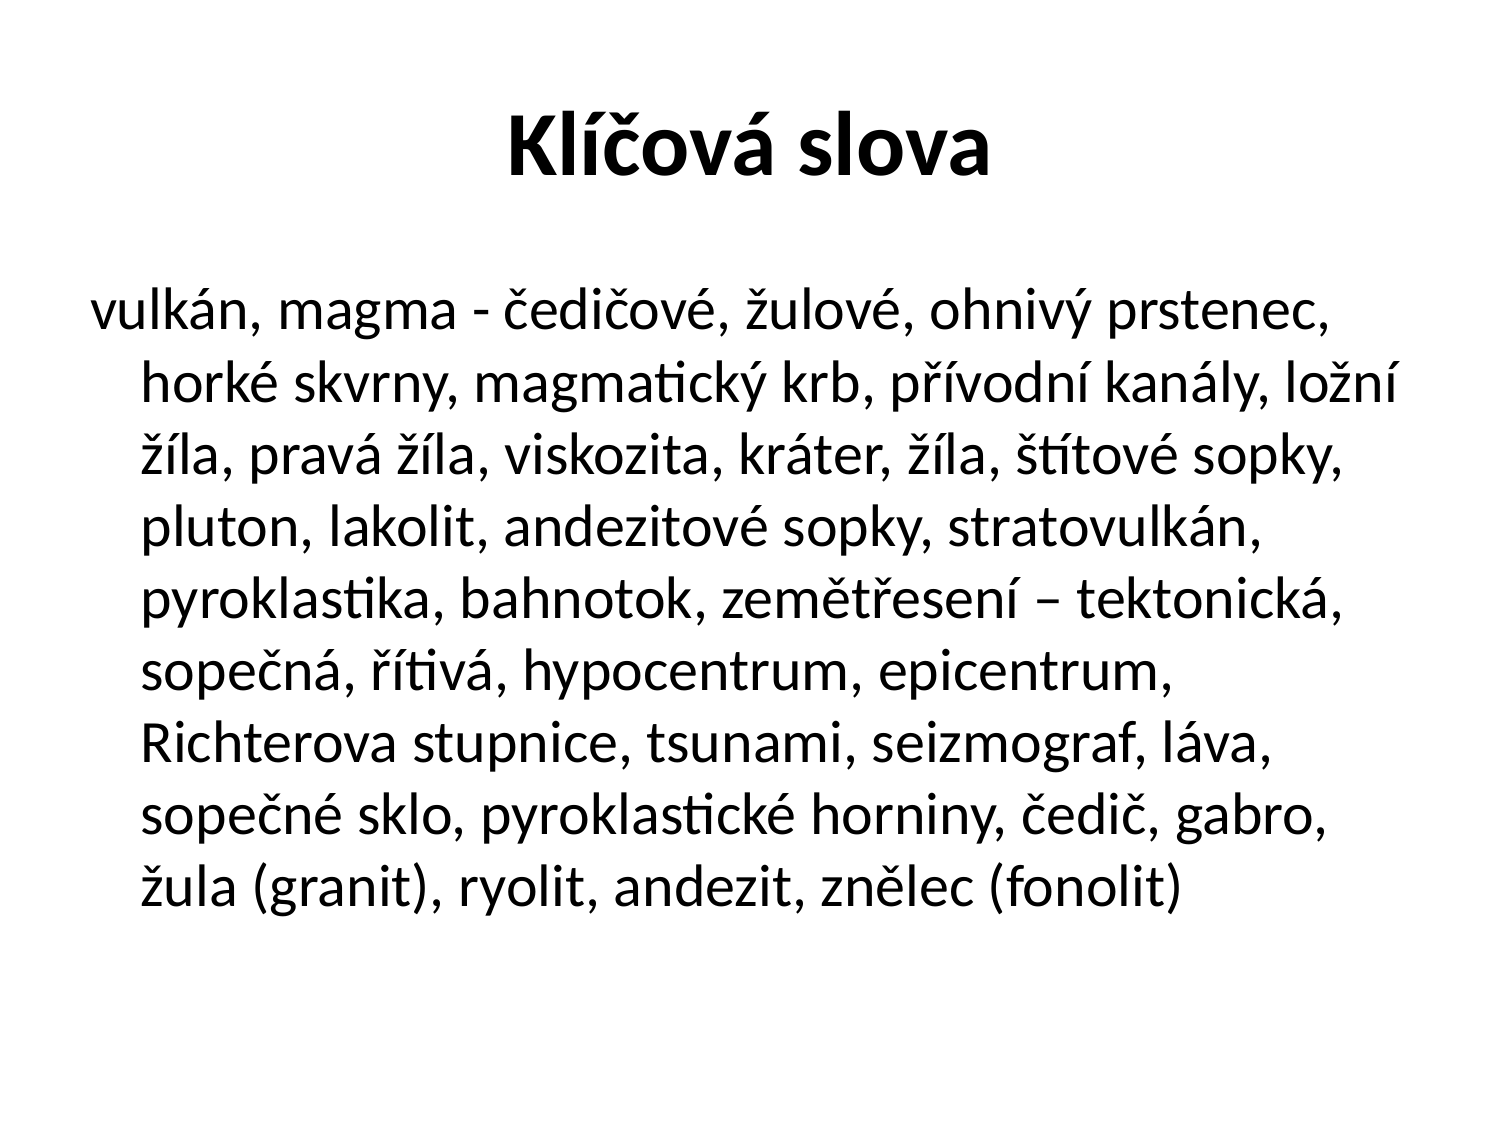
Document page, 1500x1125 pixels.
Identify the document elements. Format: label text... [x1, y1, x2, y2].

title Klíčová slova [75, 45, 1425, 233]
list vulkán, magma - čedičové, žulové, ohnivý prstenec, horké skvrny, magmatický krb, přívodní kanály, ložní žíla, pravá žíla, viskozita, kráter, žíla, štítové sopky, pluton, lakolit, andezitové sopky, stratovulkán, pyroklastika, bahnotok, zemětřesení – tektonická, sopečná, řítivá, hypocentrum, epicentrum, Richterova stupnice, tsunami, seizmograf, láva, sopečné sklo, pyroklastické horniny, čedič, gabro, žula (granit), ryolit, andezit, znělec (fonolit) [75, 262, 1425, 1005]
